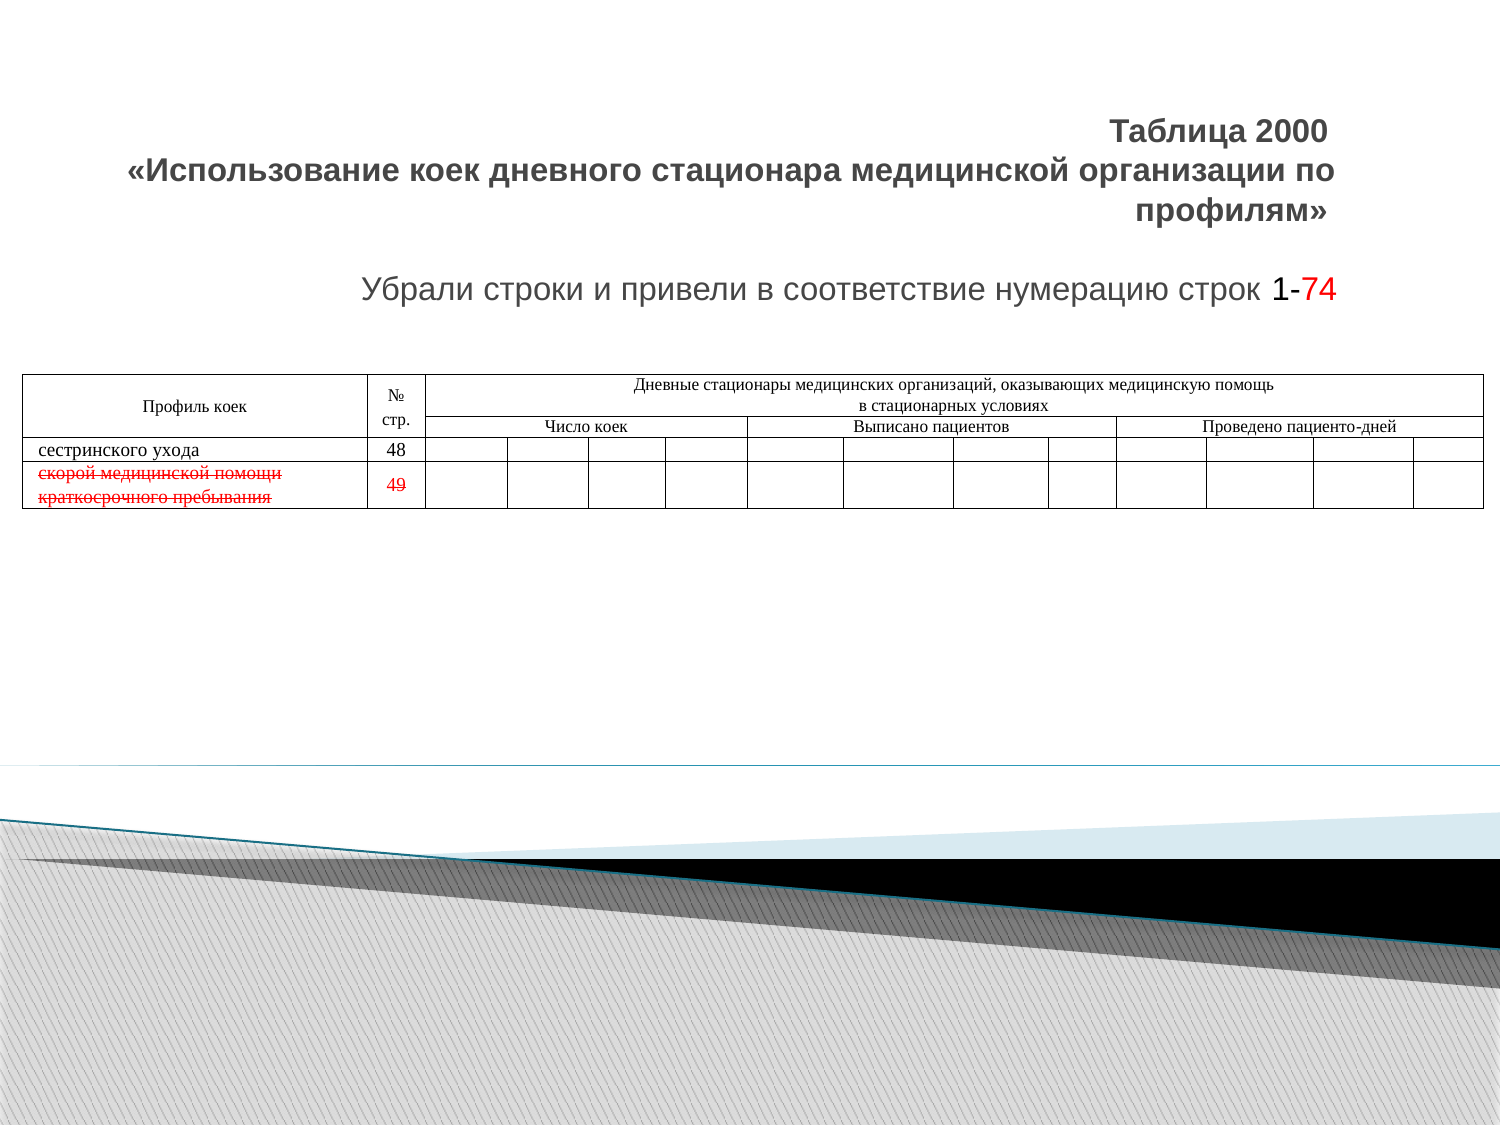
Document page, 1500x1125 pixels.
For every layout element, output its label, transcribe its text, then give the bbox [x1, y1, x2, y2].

picture [5, 373, 1500, 575]
picture [5, 859, 1500, 989]
title Таблица 2000 «Использование коек дневного стационара медицинской организации по профилям» Убрали строки и привели в соответствие нумерацию строк 1-74 [64, 101, 1353, 315]
